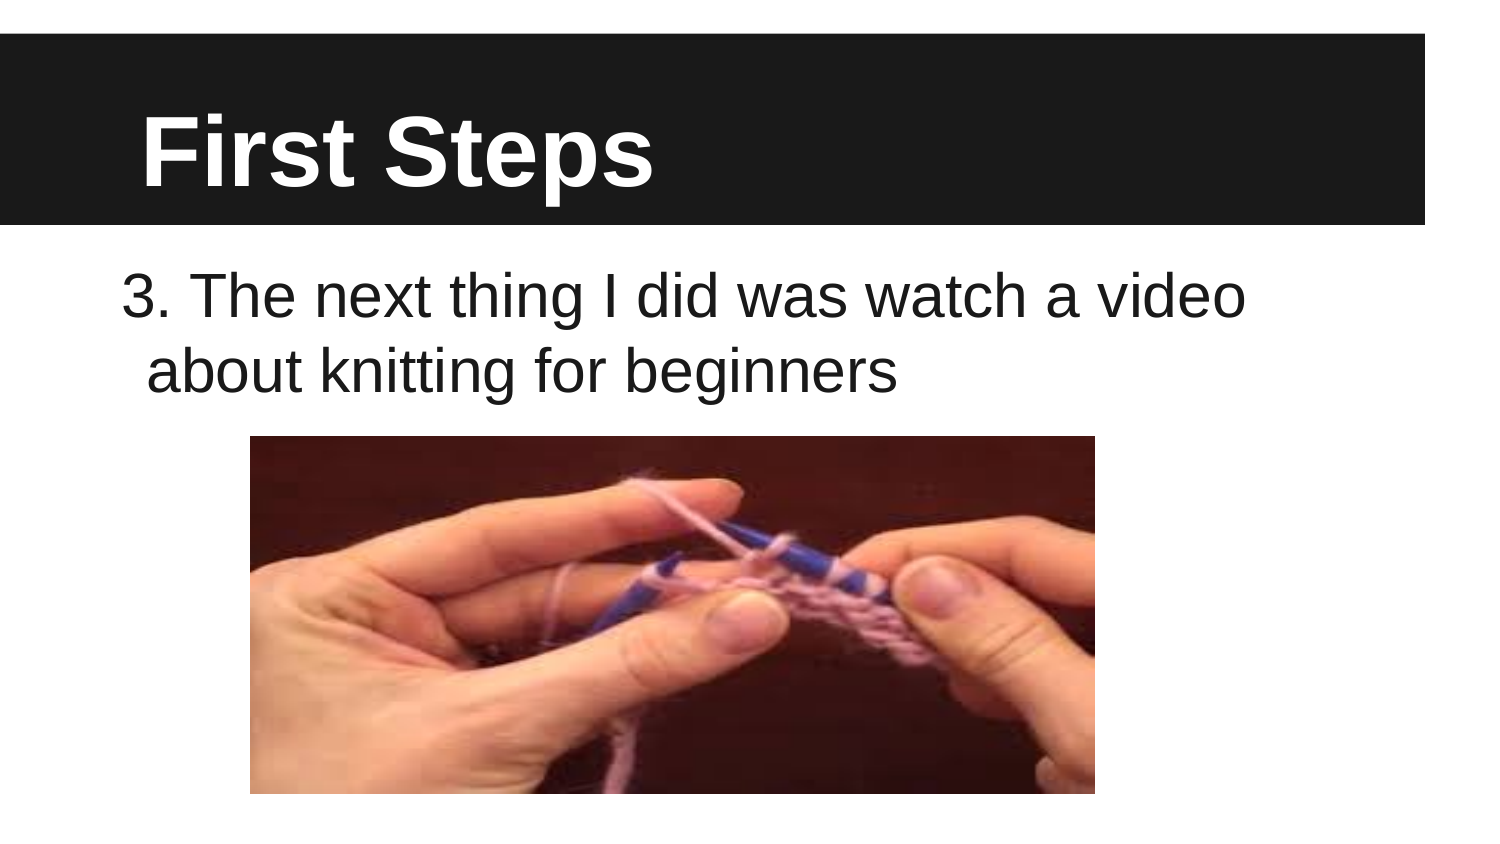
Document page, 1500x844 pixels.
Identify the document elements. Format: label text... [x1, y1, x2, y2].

title First Steps [75, 33, 1425, 221]
list 3. The next thing I did was watch a video about knitting for beginners [75, 239, 1425, 808]
picture [250, 435, 1095, 795]
